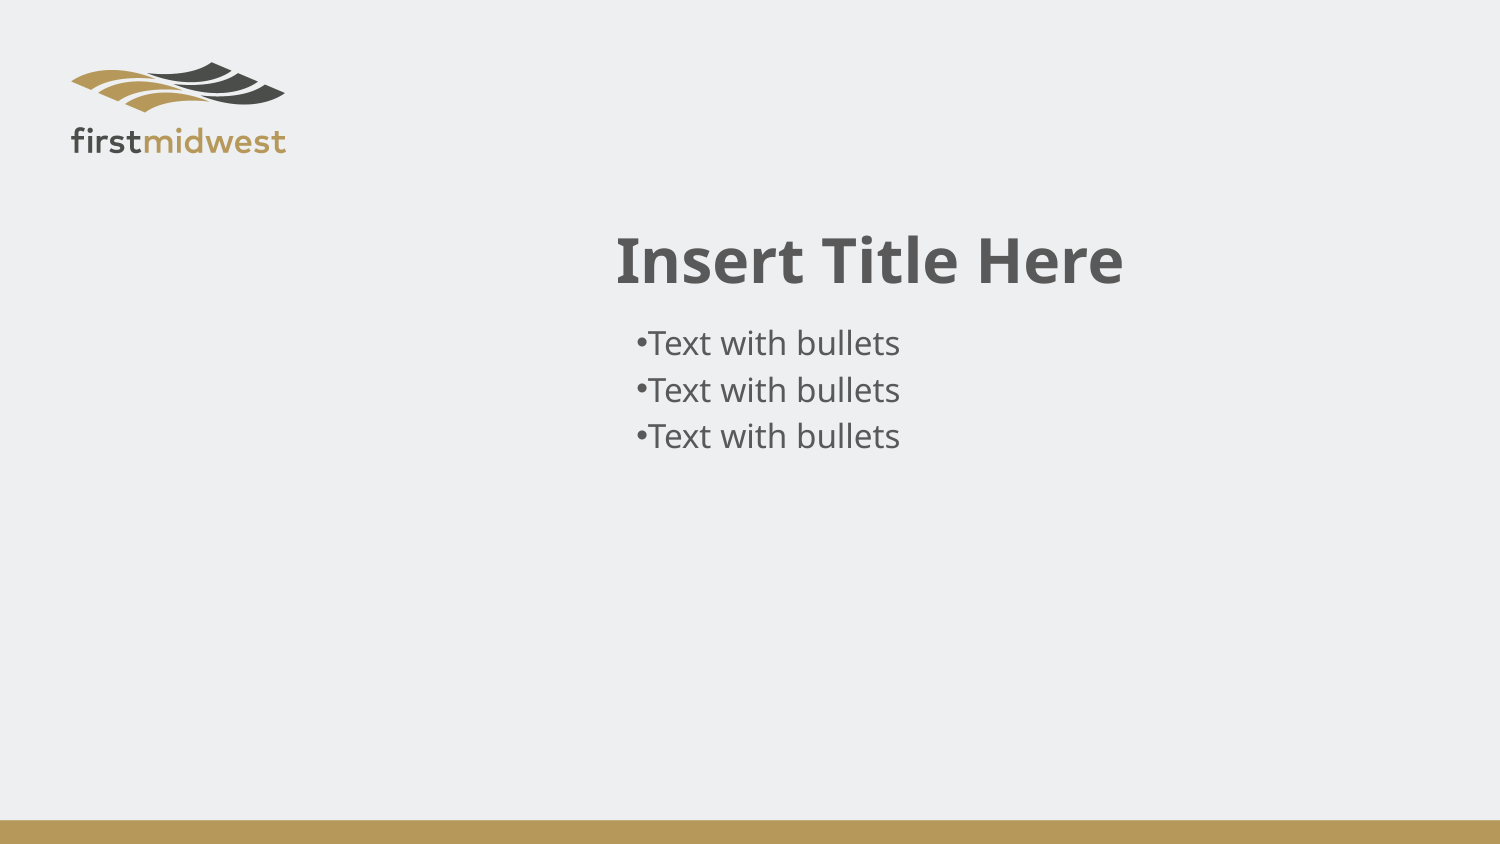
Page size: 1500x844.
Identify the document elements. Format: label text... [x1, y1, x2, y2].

picture [0, 0, 1500, 844]
title Insert Title Here [601, 181, 1500, 335]
list Text with bullets Text with bullets Text with bullets [621, 314, 1443, 658]
